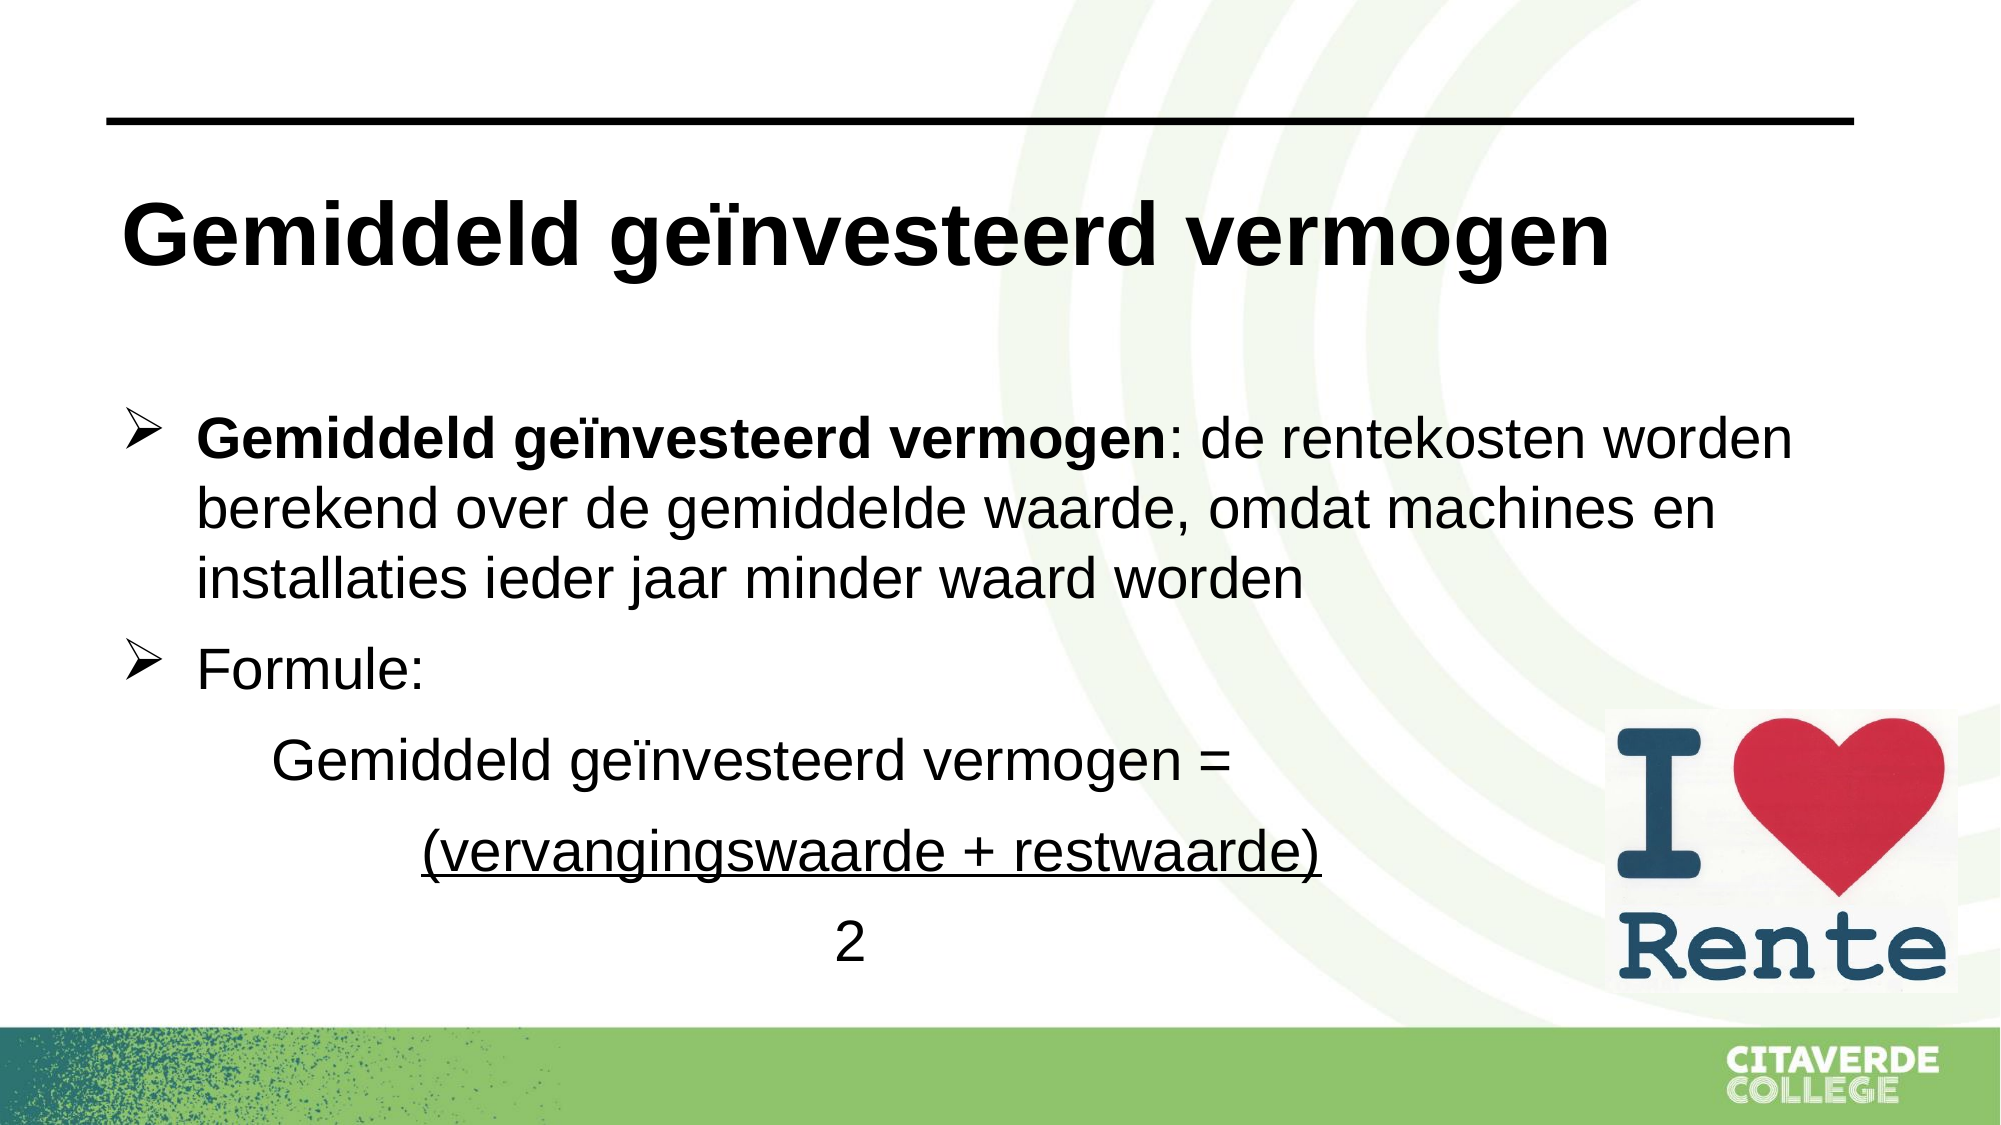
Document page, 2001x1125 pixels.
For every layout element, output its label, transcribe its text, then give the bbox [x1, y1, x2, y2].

picture [0, 0, 2001, 1125]
list Gemiddeld geïnvesteerd vermogen: de rentekosten worden berekend over de gemiddelde waarde, omdat machines en installaties ieder jaar minder waard worden Formule: Gemiddeld geïnvesteerd vermogen = (vervangingswaarde + restwaarde) 2 [106, 392, 1855, 965]
title Gemiddeld geïnvesteerd vermogen [106, 117, 1855, 366]
